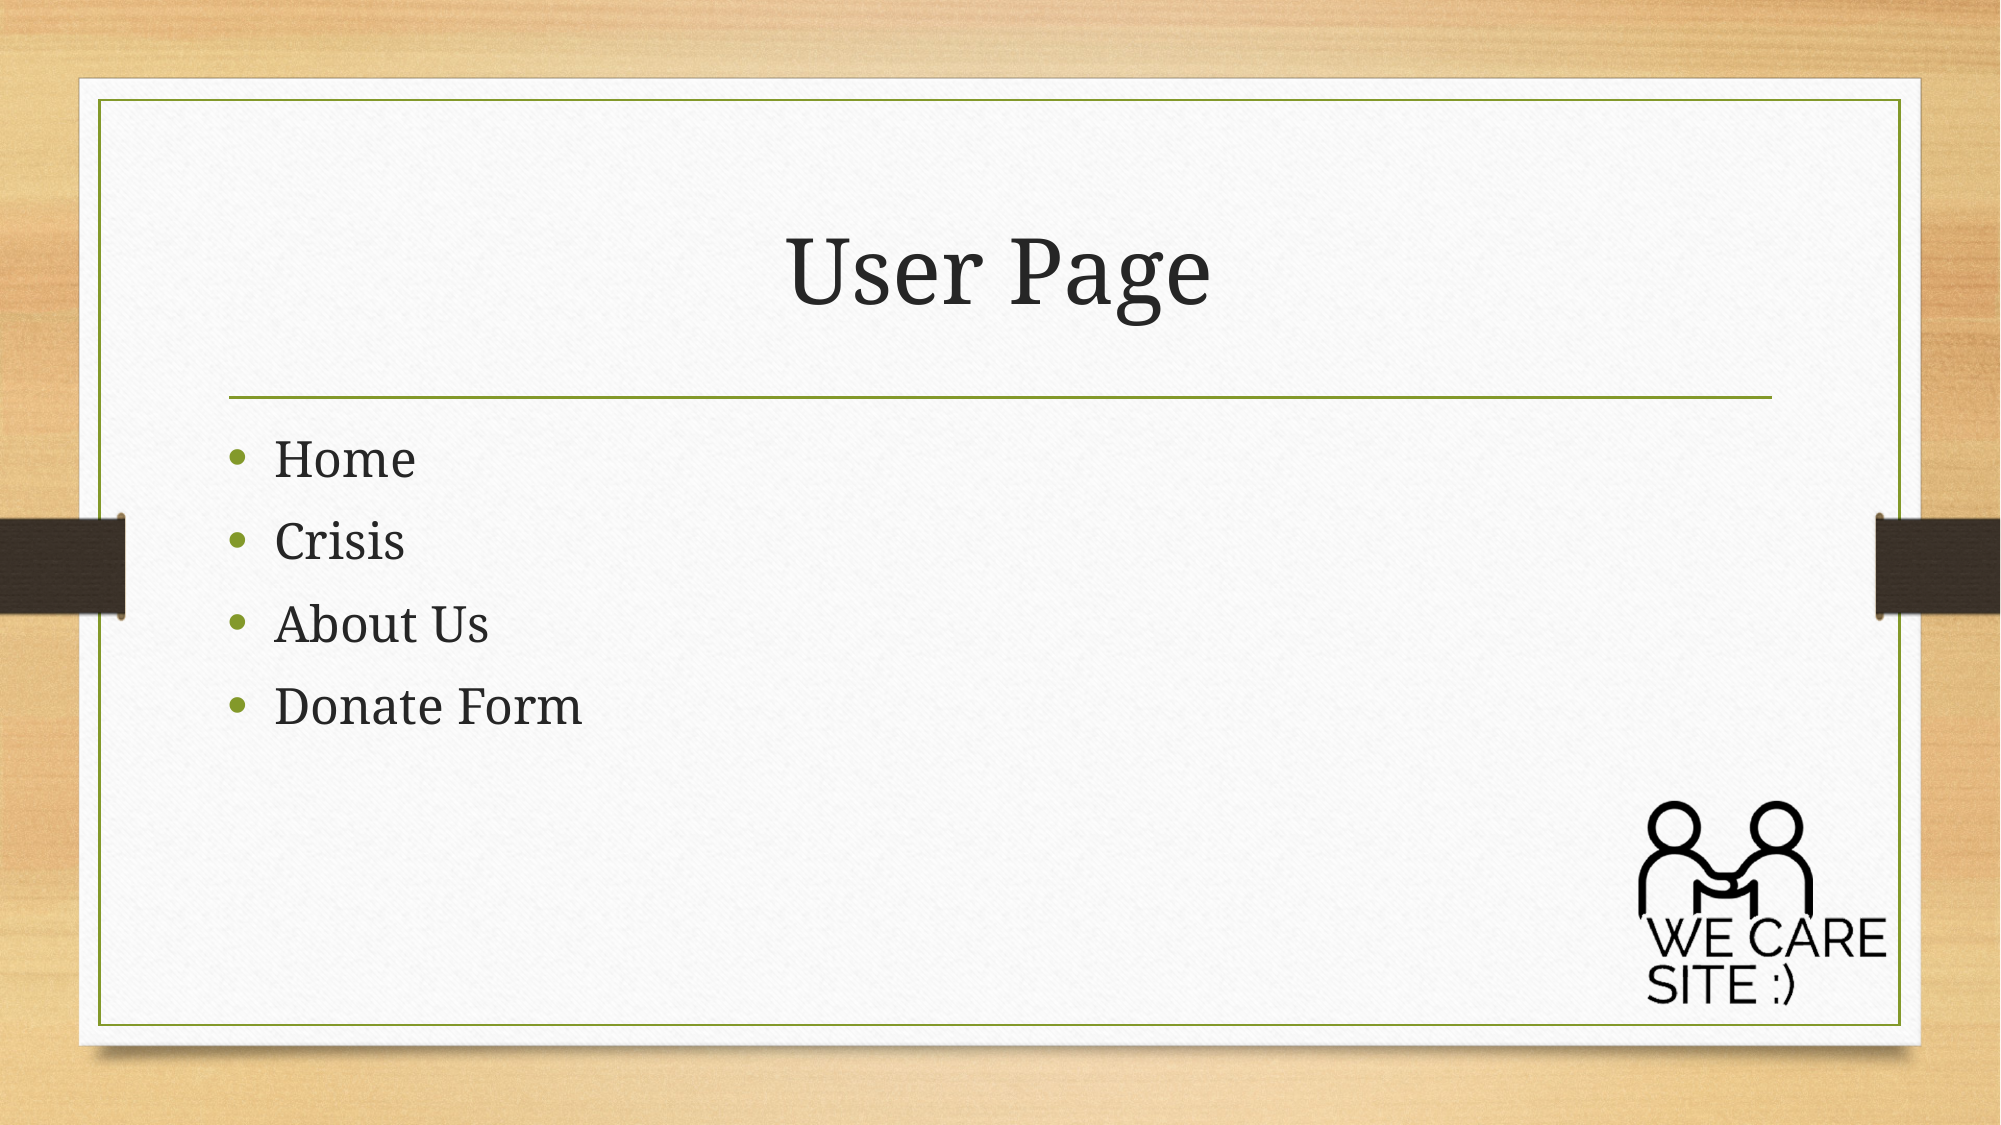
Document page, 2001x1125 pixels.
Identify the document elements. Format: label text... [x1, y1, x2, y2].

list Home Crisis About Us Donate Form [212, 419, 1788, 964]
title User Page [212, 161, 1788, 375]
picture [0, 0, 2001, 1125]
